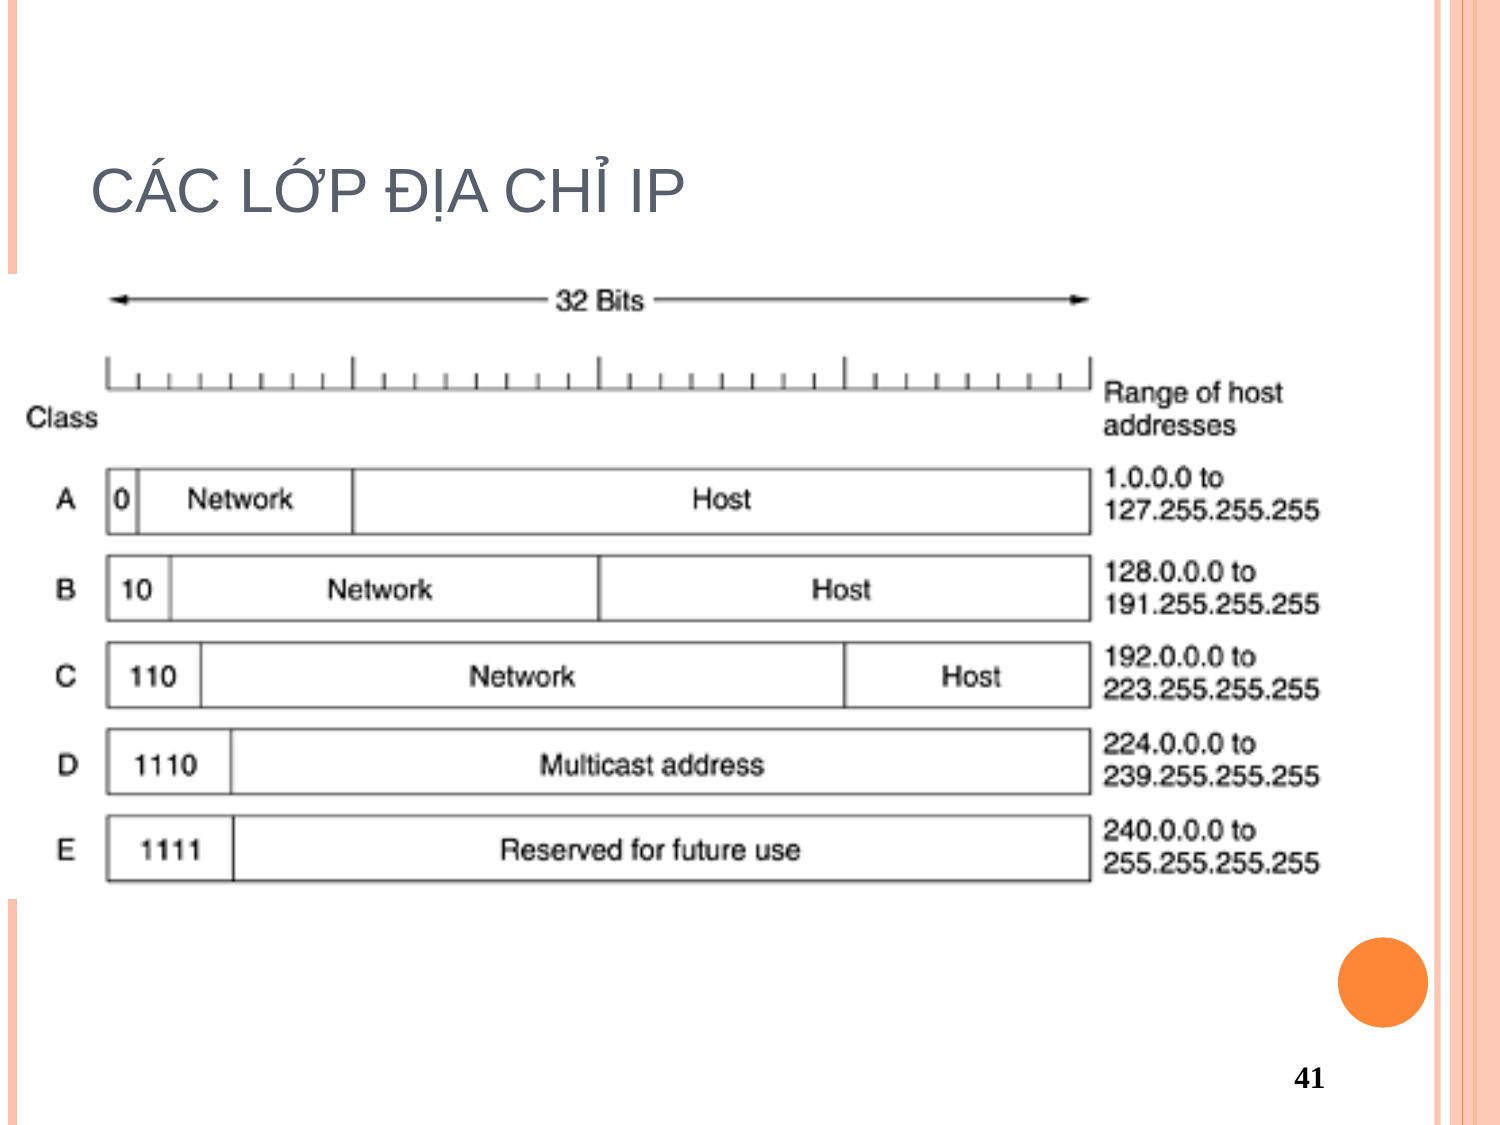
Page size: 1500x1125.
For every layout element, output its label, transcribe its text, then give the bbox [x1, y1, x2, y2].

title Các lớp địa chỉ IP [75, 45, 1300, 233]
picture [5, 274, 1384, 899]
slide_number ‹#› [1149, 1051, 1463, 1102]
